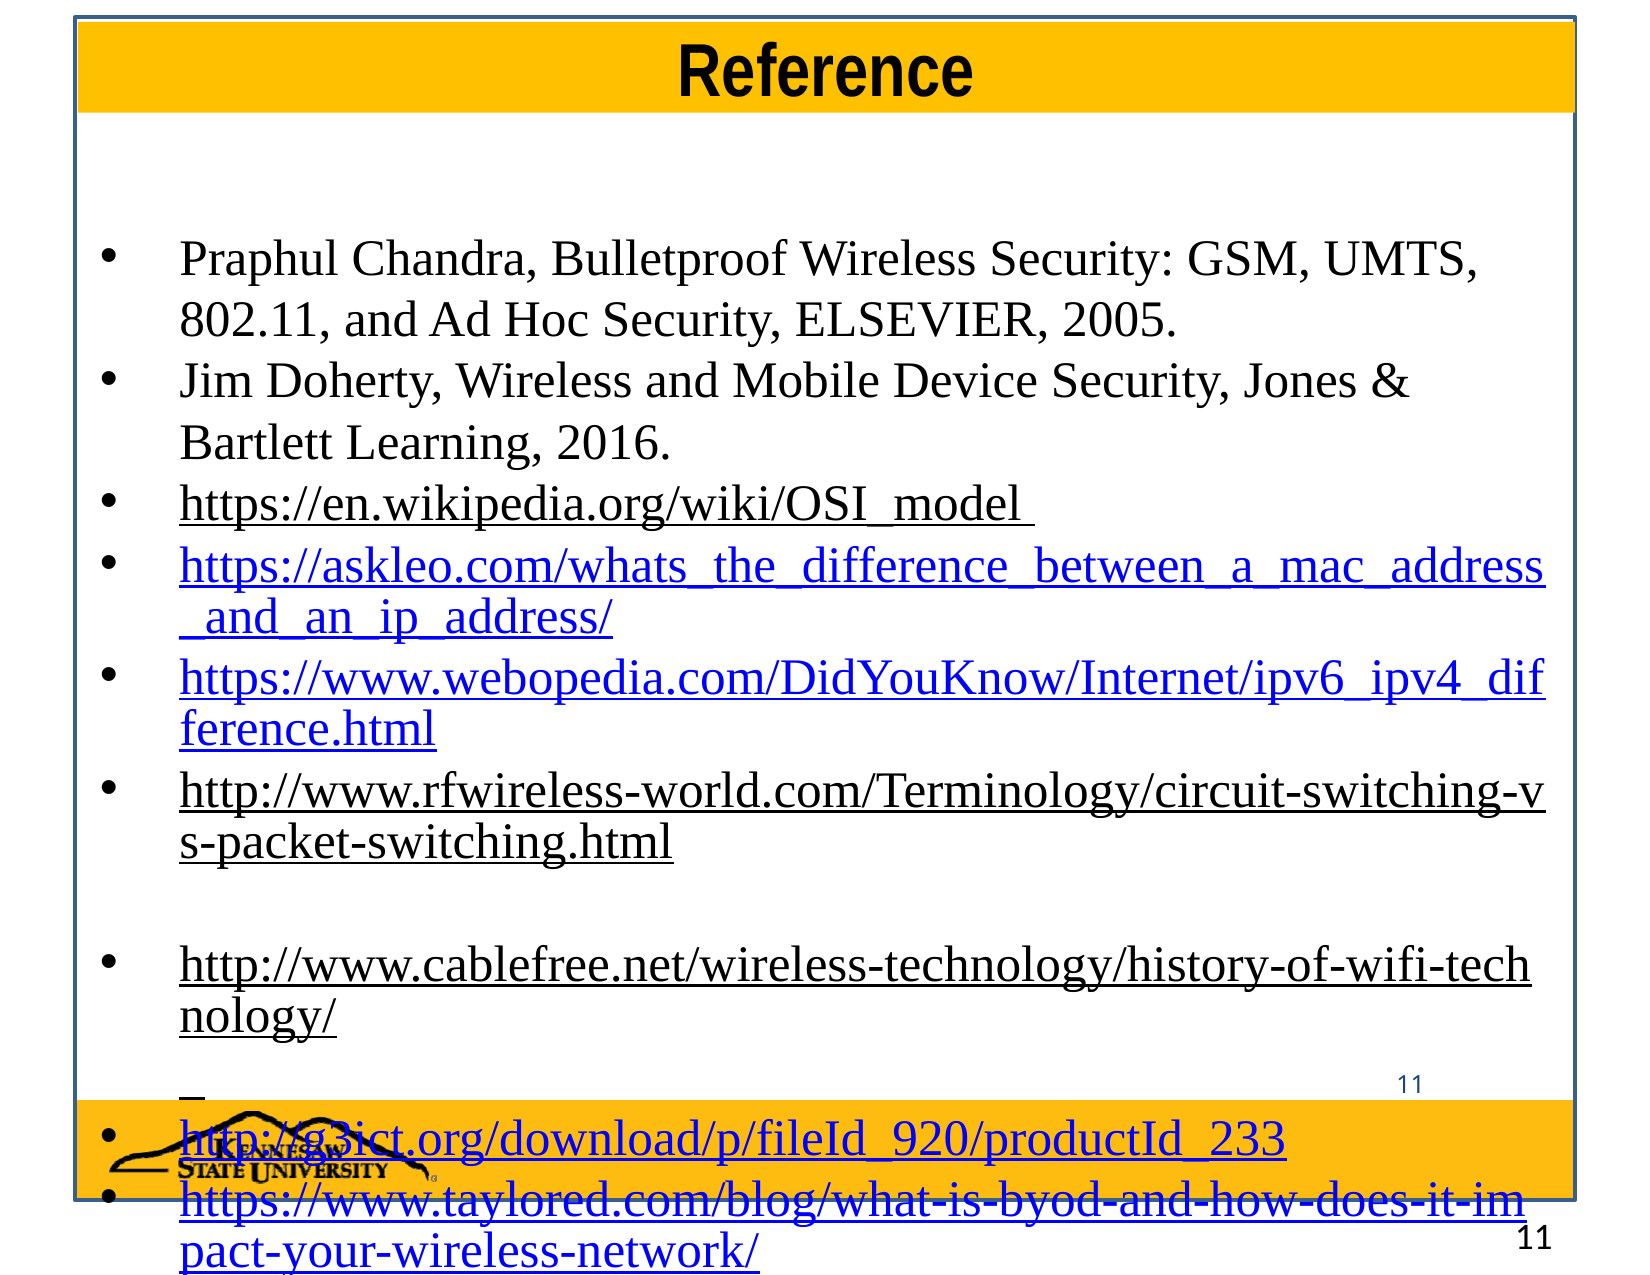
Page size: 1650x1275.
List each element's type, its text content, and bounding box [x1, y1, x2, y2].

title Reference [77, 21, 1575, 113]
picture [108, 1111, 437, 1184]
list Praphul Chandra, Bulletproof Wireless Security: GSM, UMTS, 802.11, and Ad Hoc Security, ELSEVIER, 2005. Jim Doherty, Wireless and Mobile Device Security, Jones & Bartlett Learning, 2016. https://en.wikipedia.org/wiki/OSI_model https://askleo.com/whats_the_difference_between_a_mac_address_and_an_ip_address/ https://www.webopedia.com/DidYouKnow/Internet/ipv6_ipv4_difference.html http://www.rfwireless-world.com/Terminology/circuit-switching-vs-packet-switching.html http://www.cablefree.net/wireless-technology/history-of-wifi-technology/ http://g3ict.org/download/p/fileId_920/productId_233 https://www.taylored.com/blog/what-is-byod-and-how-does-it-impact-your-wireless-network/ [99, 223, 1550, 1032]
slide_number 11 [1299, 1042, 1425, 1103]
